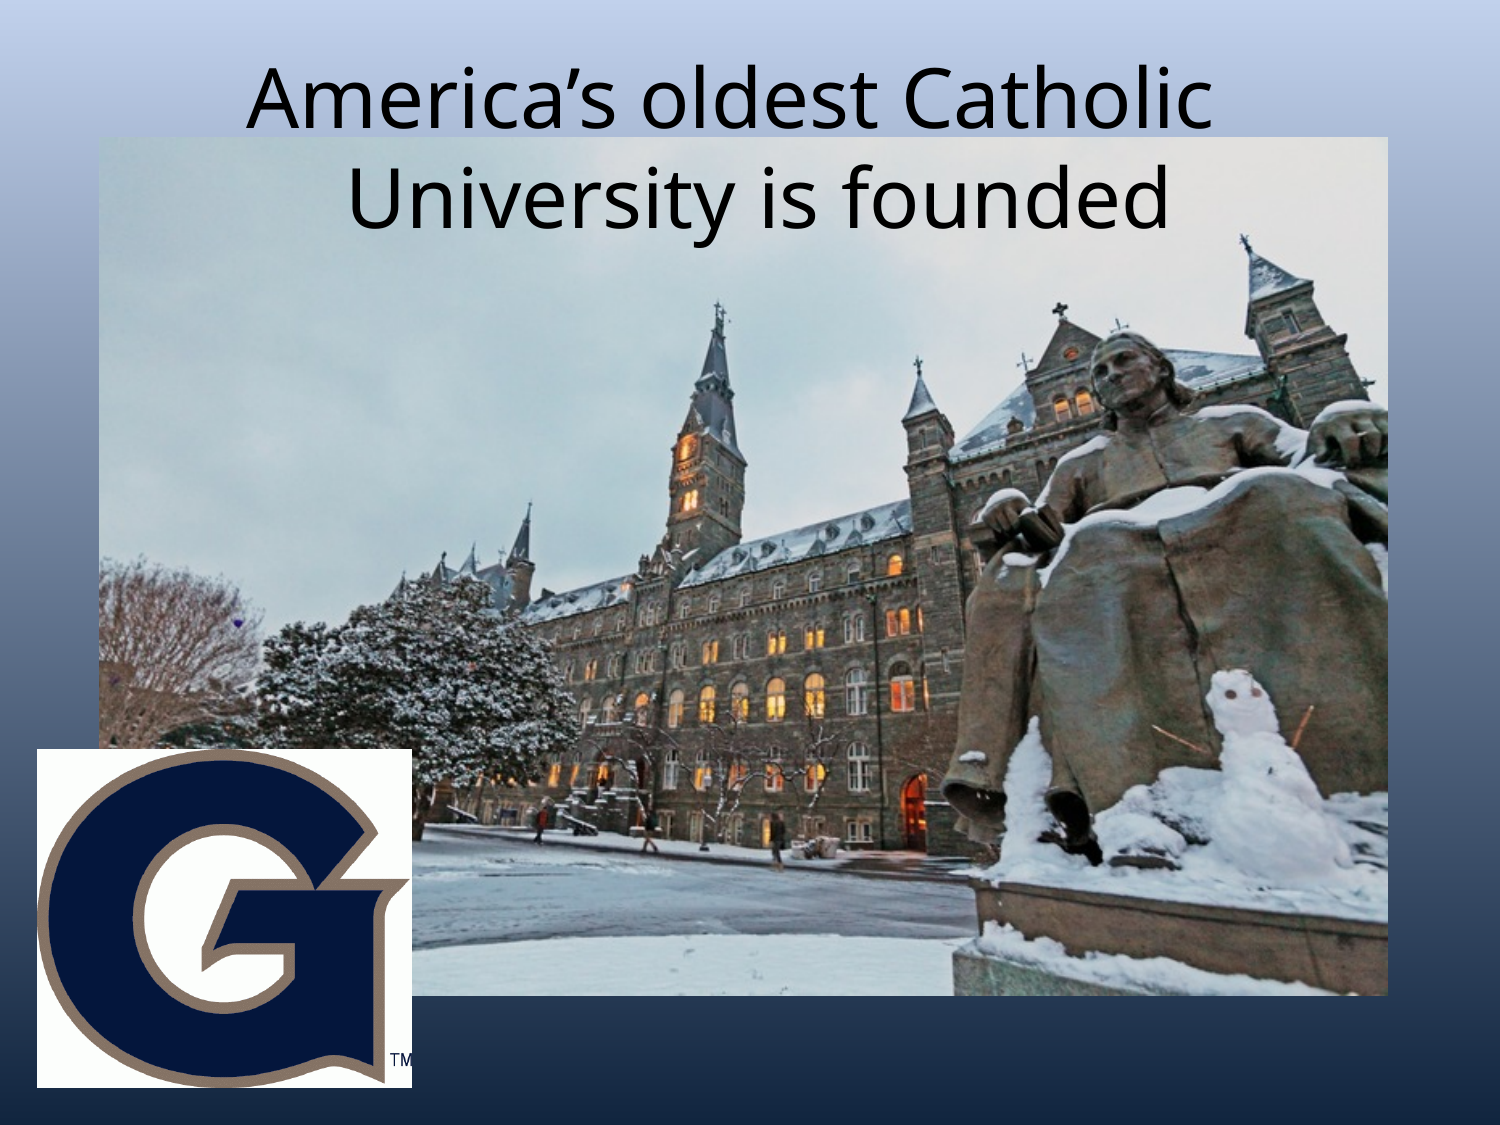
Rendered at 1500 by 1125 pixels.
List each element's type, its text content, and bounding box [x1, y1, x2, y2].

picture [37, 137, 1388, 1088]
list America’s oldest Catholic University is founded [37, 37, 1425, 288]
